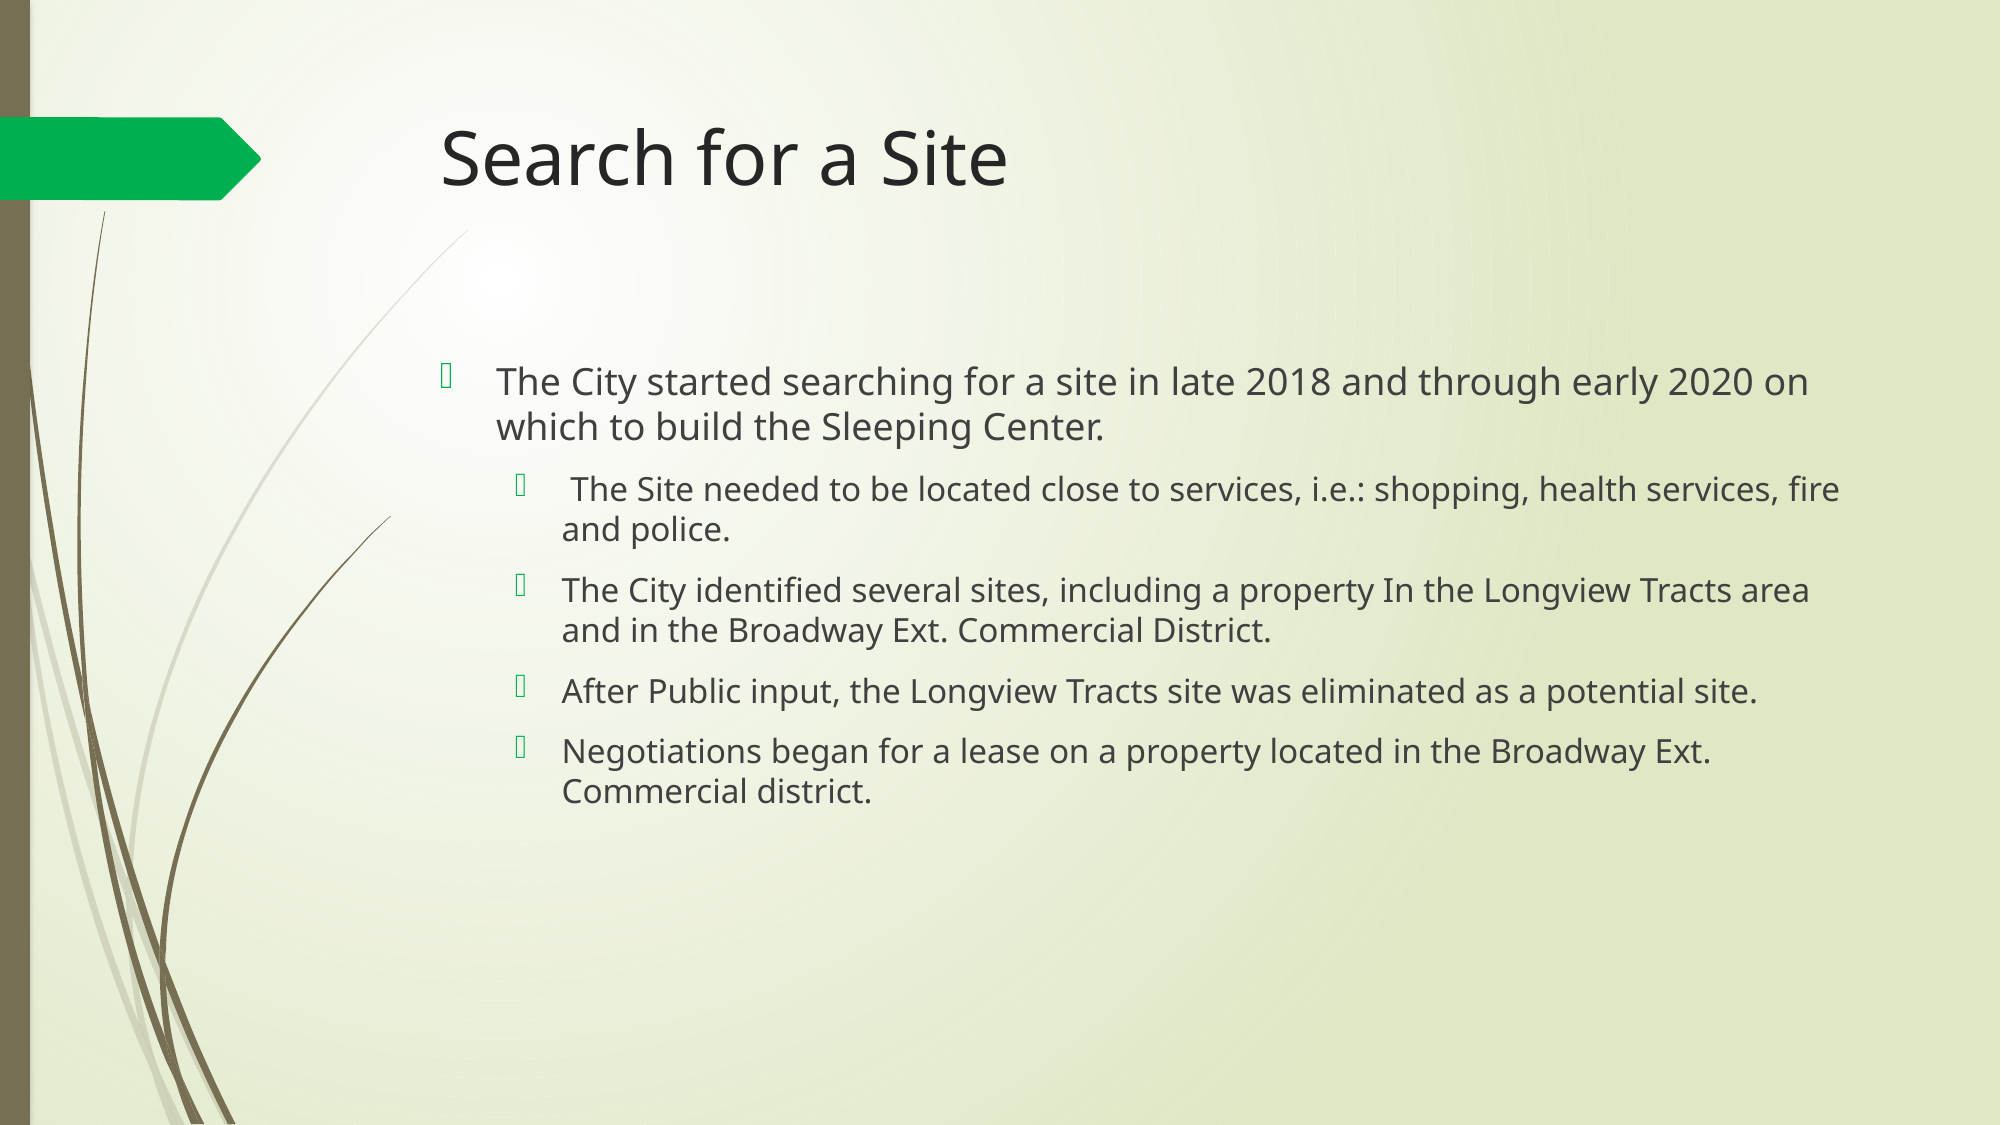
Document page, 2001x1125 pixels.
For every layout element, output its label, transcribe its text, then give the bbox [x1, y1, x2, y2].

list The City started searching for a site in late 2018 and through early 2020 on which to build the Sleeping Center. The Site needed to be located close to services, i.e.: shopping, health services, fire and police. The City identified several sites, including a property In the Longview Tracts area and in the Broadway Ext. Commercial District. After Public input, the Longview Tracts site was eliminated as a potential site. Negotiations began for a lease on a property located in the Broadway Ext. Commercial district. [424, 350, 1888, 970]
title Search for a Site [425, 102, 1888, 313]
